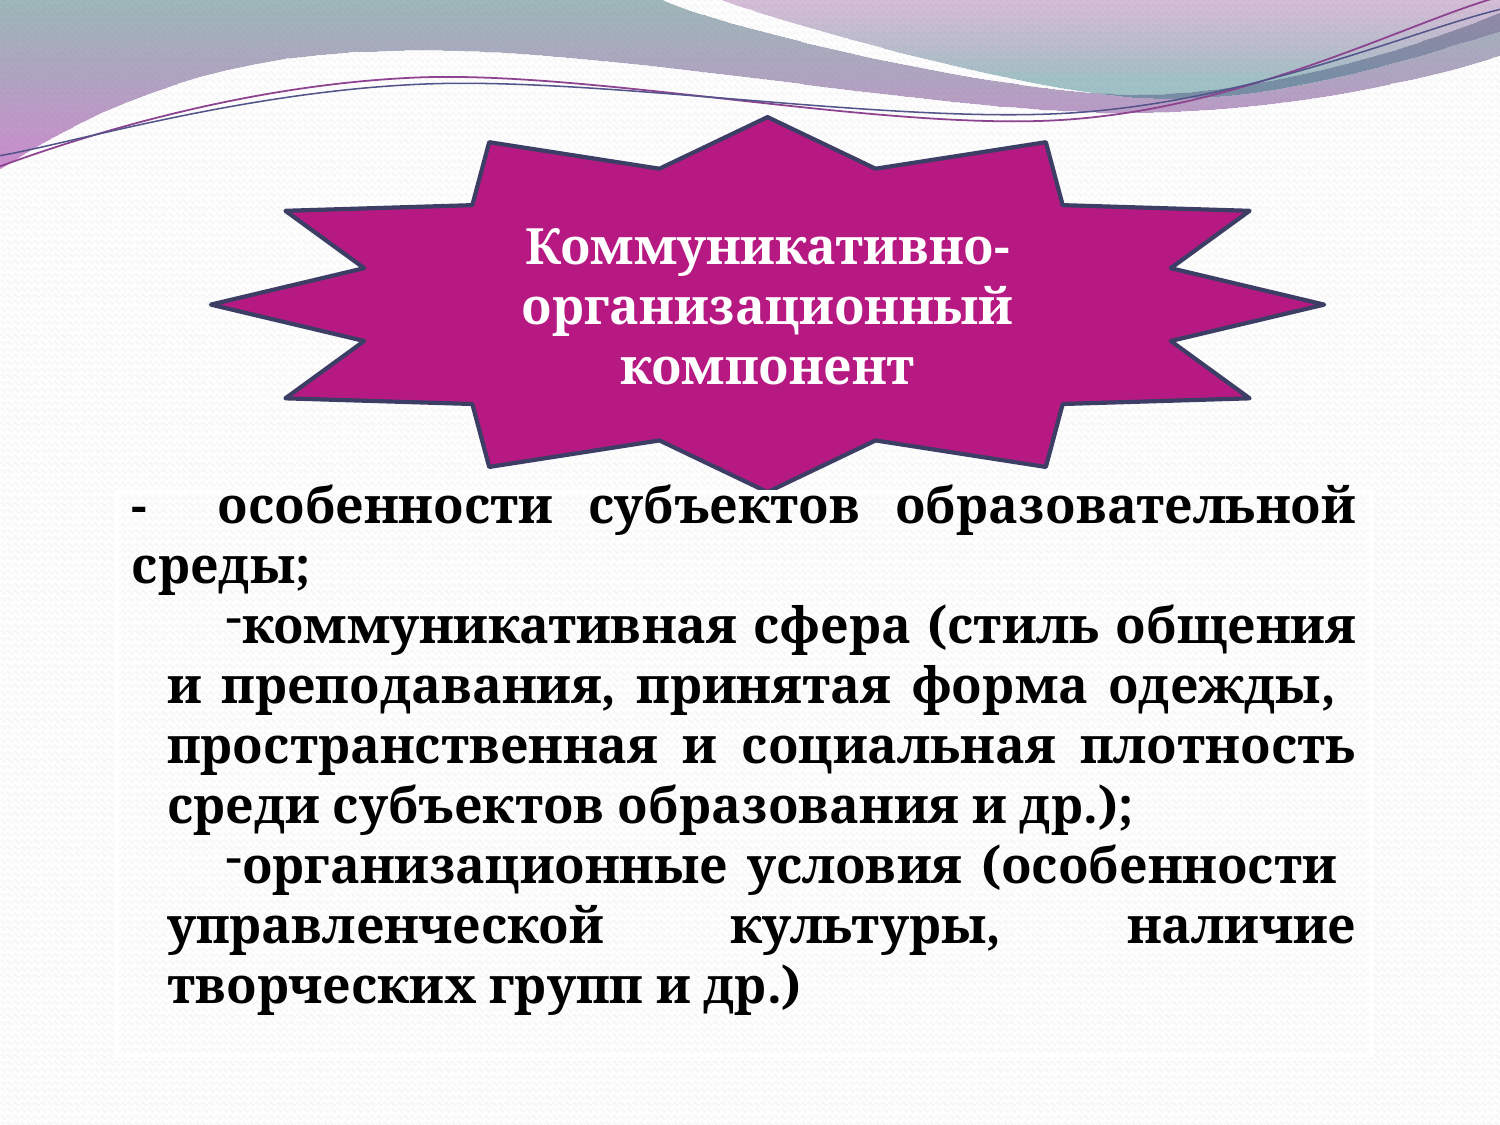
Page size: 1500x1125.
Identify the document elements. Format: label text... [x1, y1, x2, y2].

text_box Коммуникативно-организационный компонент [208, 115, 1327, 490]
text_box - особенности субъектов образовательной среды; коммуникативная сфера (стиль общения и преподавания, принятая форма одежды, пространственная и социальная плотность среди субъектов образования и др.); организационные условия (особенности управленческой культуры, наличие творческих групп и др.) [115, 490, 1373, 1057]
